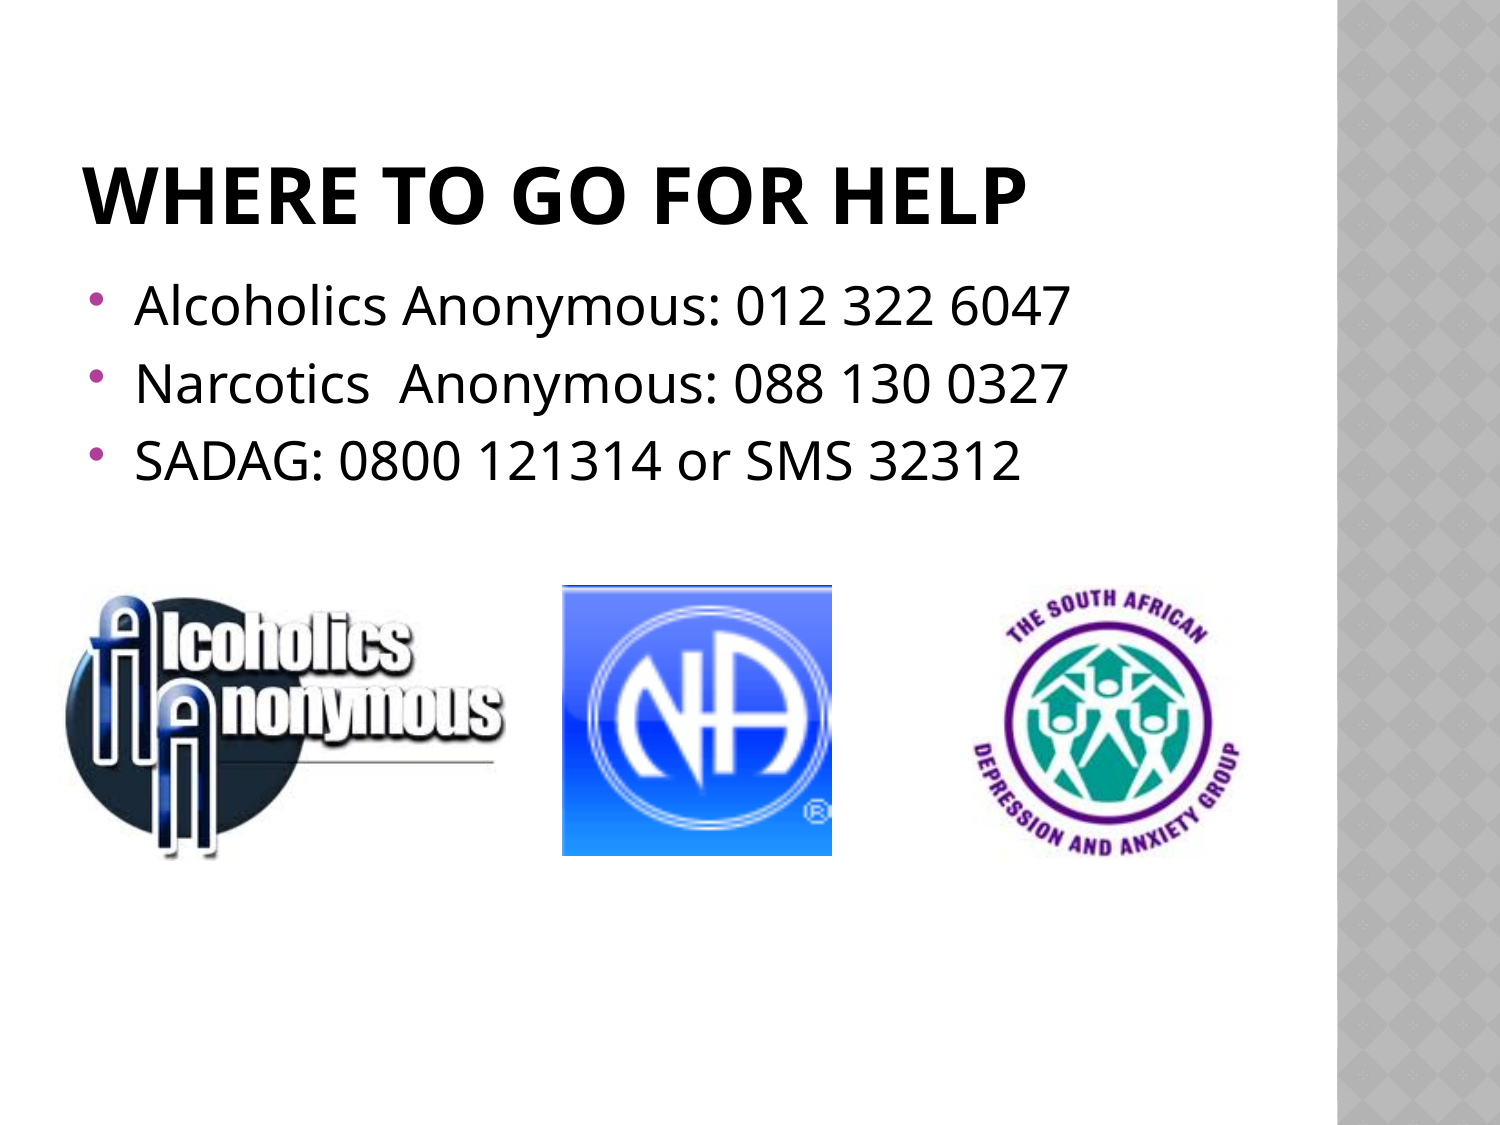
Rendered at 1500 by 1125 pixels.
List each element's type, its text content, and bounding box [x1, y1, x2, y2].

picture [561, 585, 833, 856]
picture [58, 585, 506, 862]
picture [972, 585, 1243, 860]
list Alcoholics Anonymous: 012 322 6047 Narcotics Anonymous: 088 130 0327 SADAG: 0800 121314 or SMS 32312 [75, 264, 1263, 1059]
title Where to go for help [75, 52, 1263, 240]
